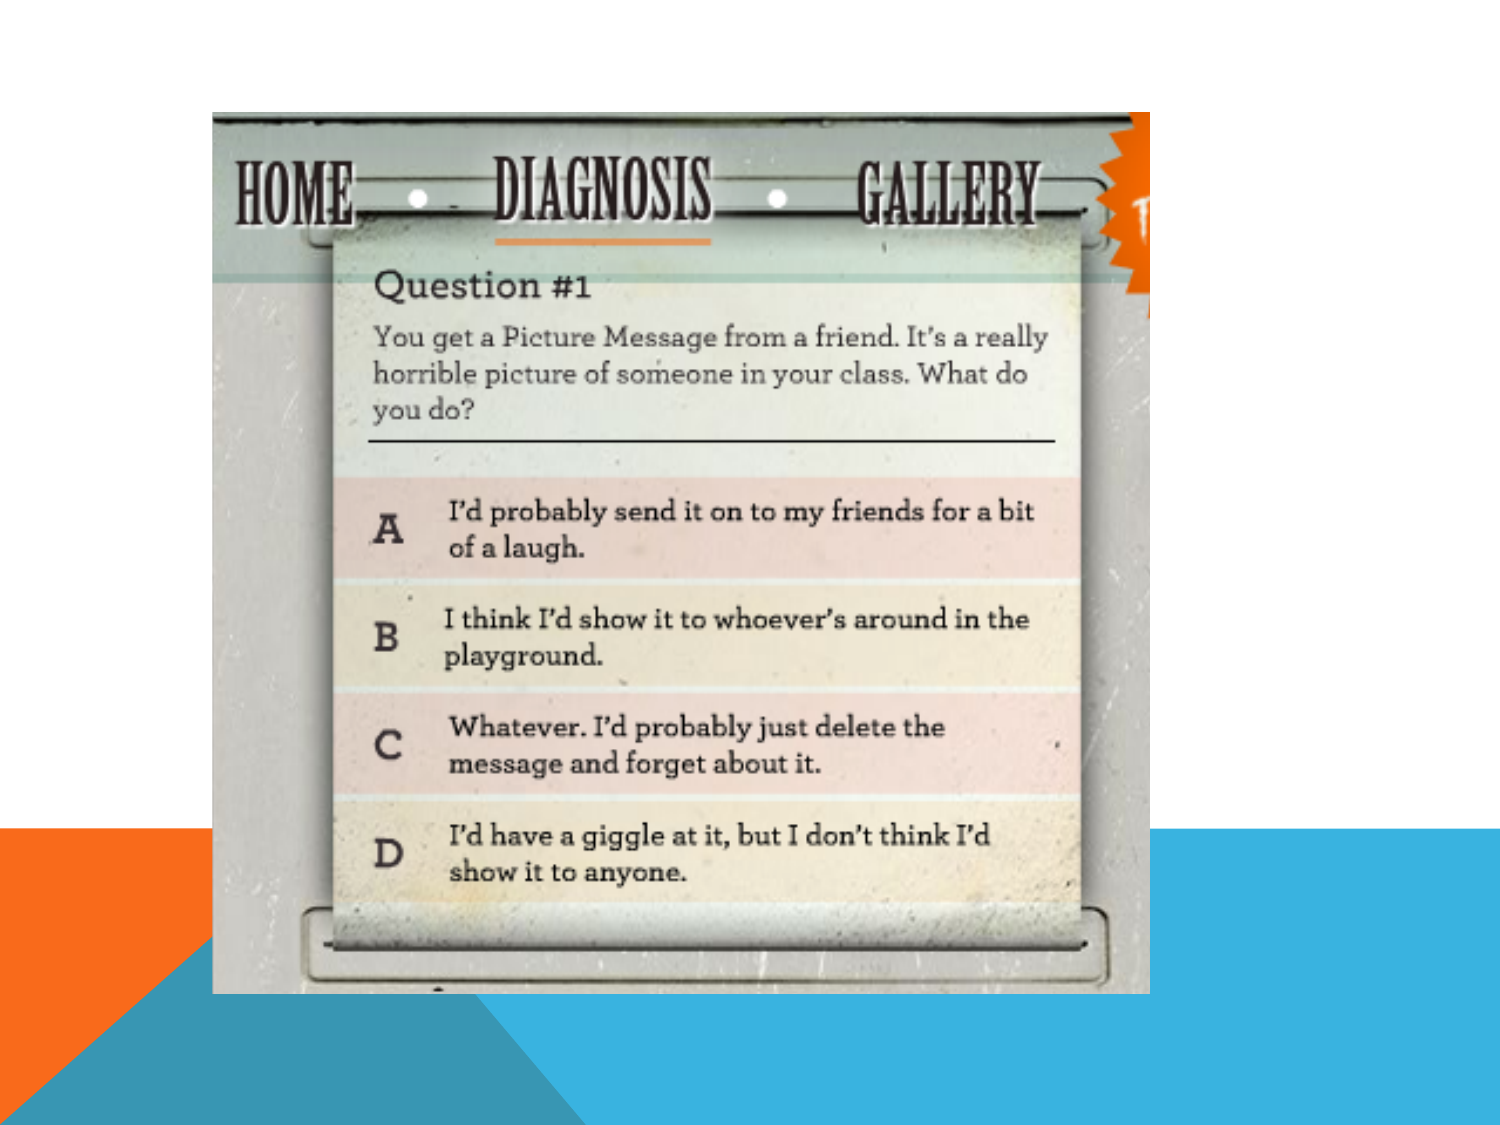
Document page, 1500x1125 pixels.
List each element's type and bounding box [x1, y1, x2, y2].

picture [212, 112, 1151, 994]
